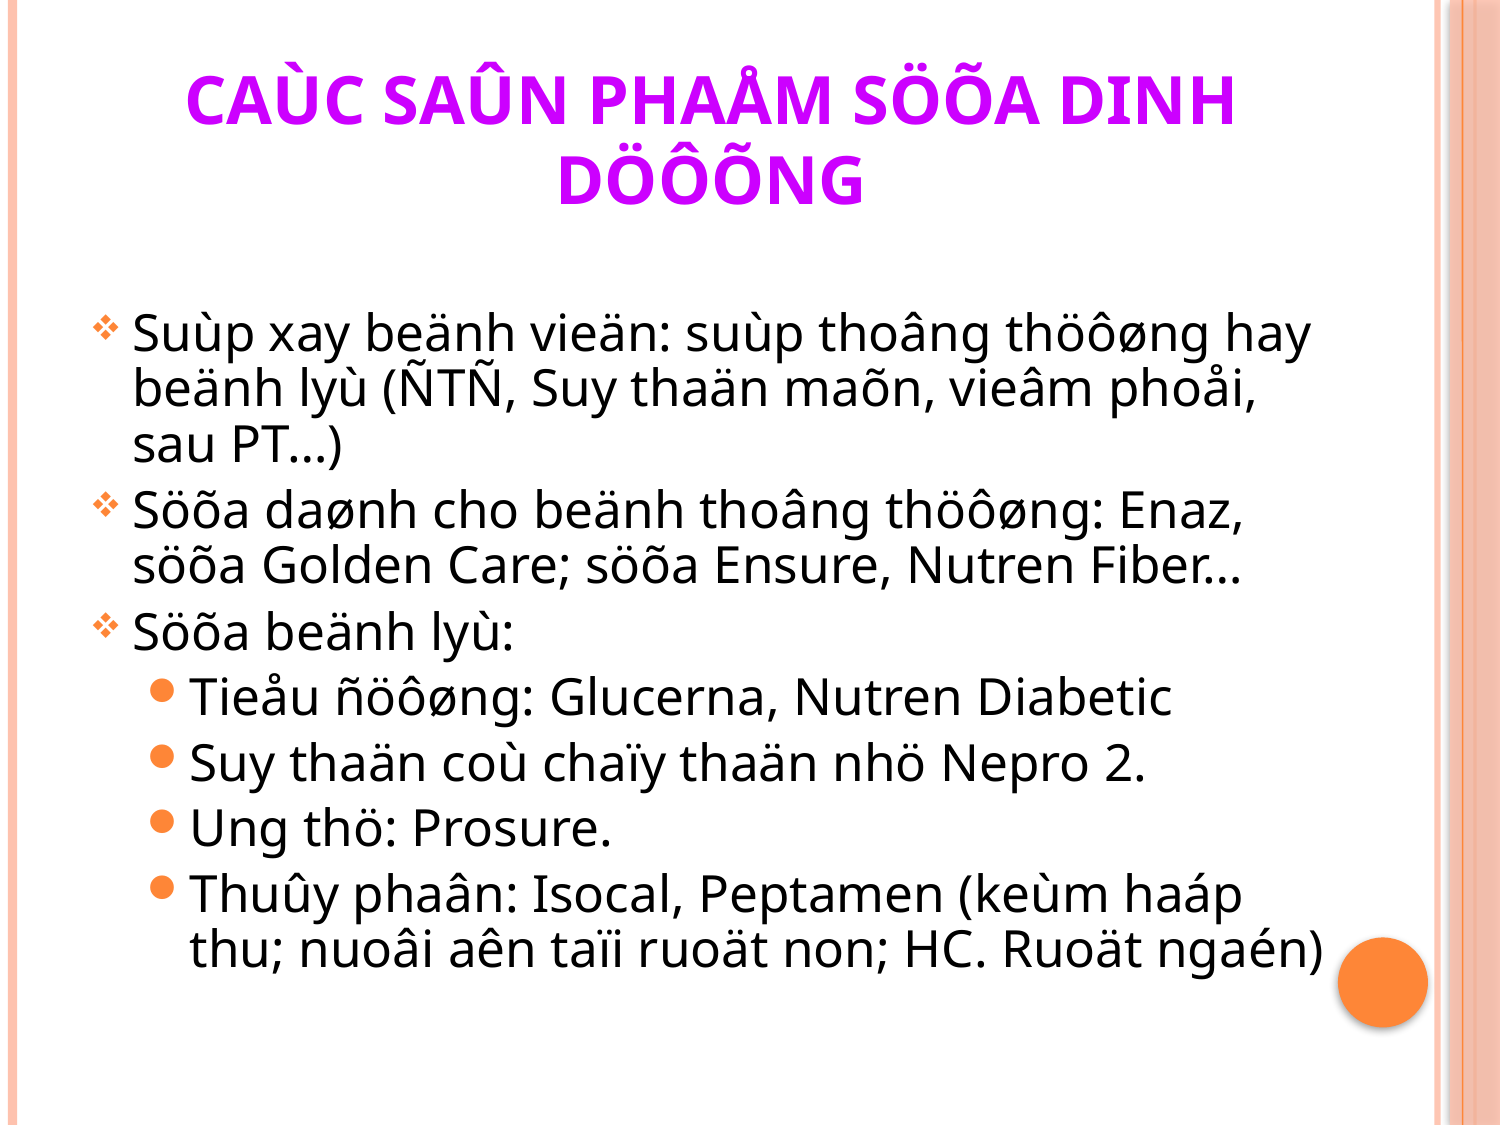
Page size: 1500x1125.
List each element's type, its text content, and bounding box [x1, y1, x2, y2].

list Suùp xay beänh vieän: suùp thoâng thöôøng hay beänh lyù (ÑTÑ, Suy thaän maõn, vieâm phoåi, sau PT…) Söõa daønh cho beänh thoâng thöôøng: Enaz, söõa Golden Care; söõa Ensure, Nutren Fiber… Söõa beänh lyù: Tieåu ñöôøng: Glucerna, Nutren Diabetic Suy thaän coù chaïy thaän nhö Nepro 2. Ung thö: Prosure. Thuûy phaân: Isocal, Peptamen (keùm haáp thu; nuoâi aên taïi ruoät non; HC. Ruoät ngaén) [75, 299, 1350, 1025]
title Caùc saûn phaåm söõa dinh döôõng [147, 12, 1275, 225]
